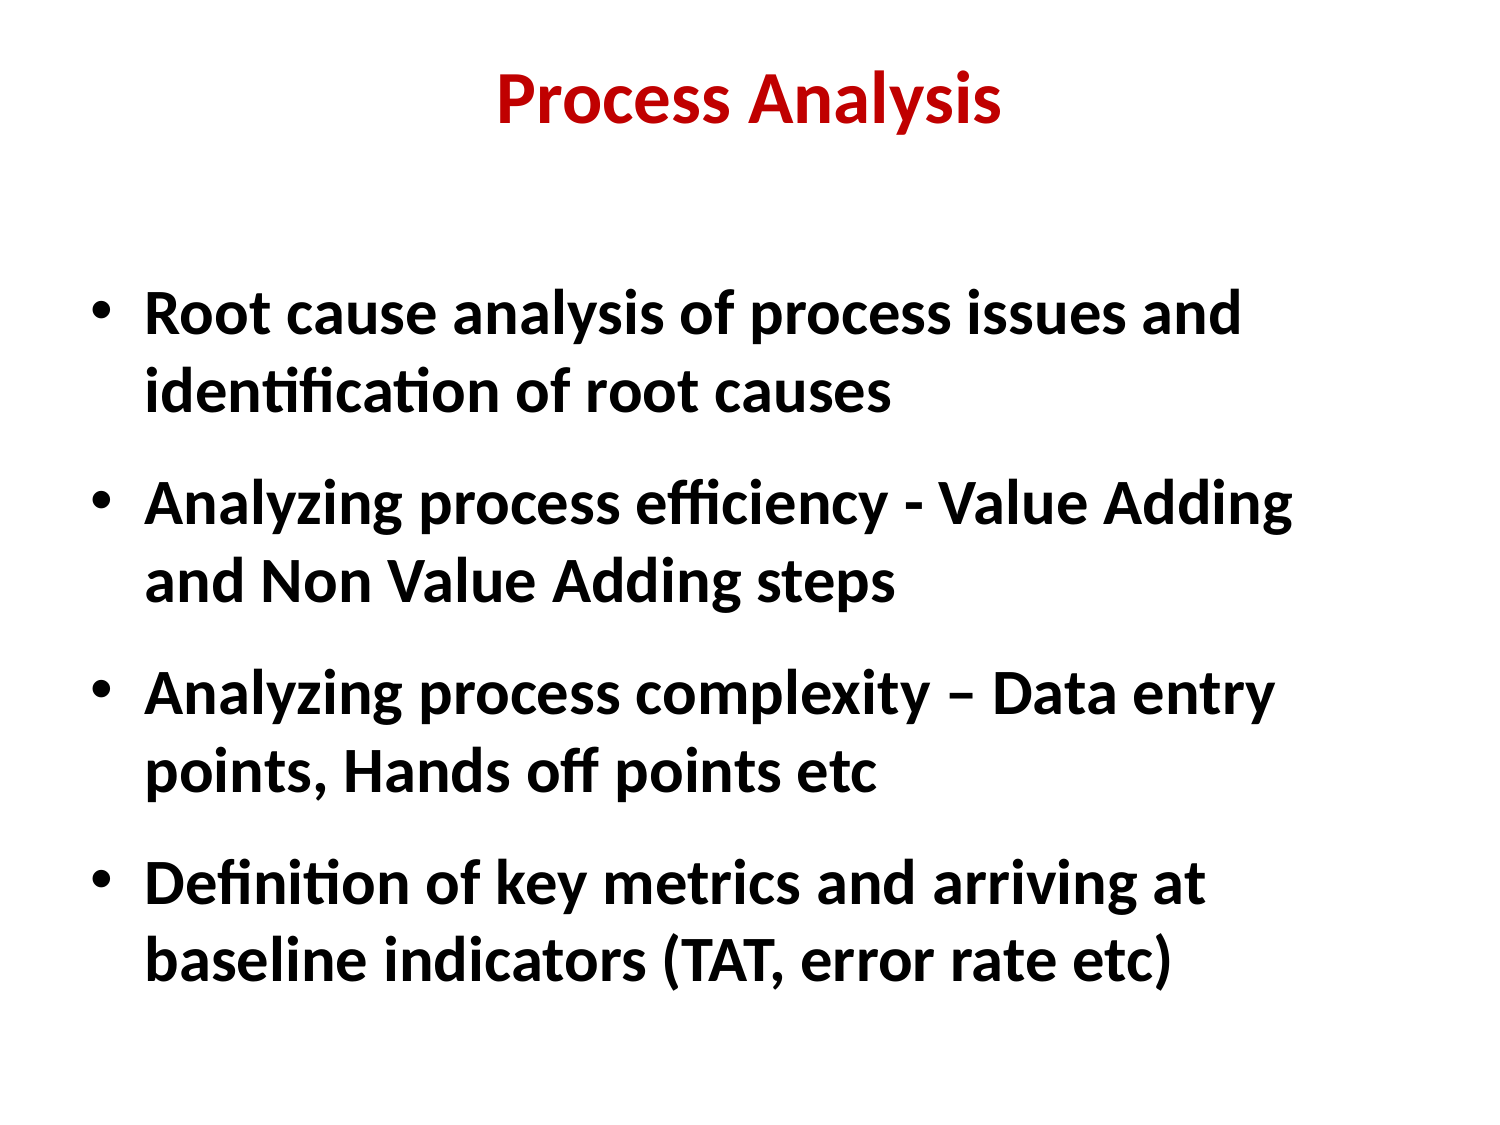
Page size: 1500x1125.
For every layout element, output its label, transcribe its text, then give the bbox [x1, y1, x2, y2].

title Process Analysis [75, 45, 1425, 233]
list Root cause analysis of process issues and identification of root causes Analyzing process efficiency - Value Adding and Non Value Adding steps Analyzing process complexity – Data entry points, Hands off points etc Definition of key metrics and arriving at baseline indicators (TAT, error rate etc) [75, 262, 1425, 1005]
